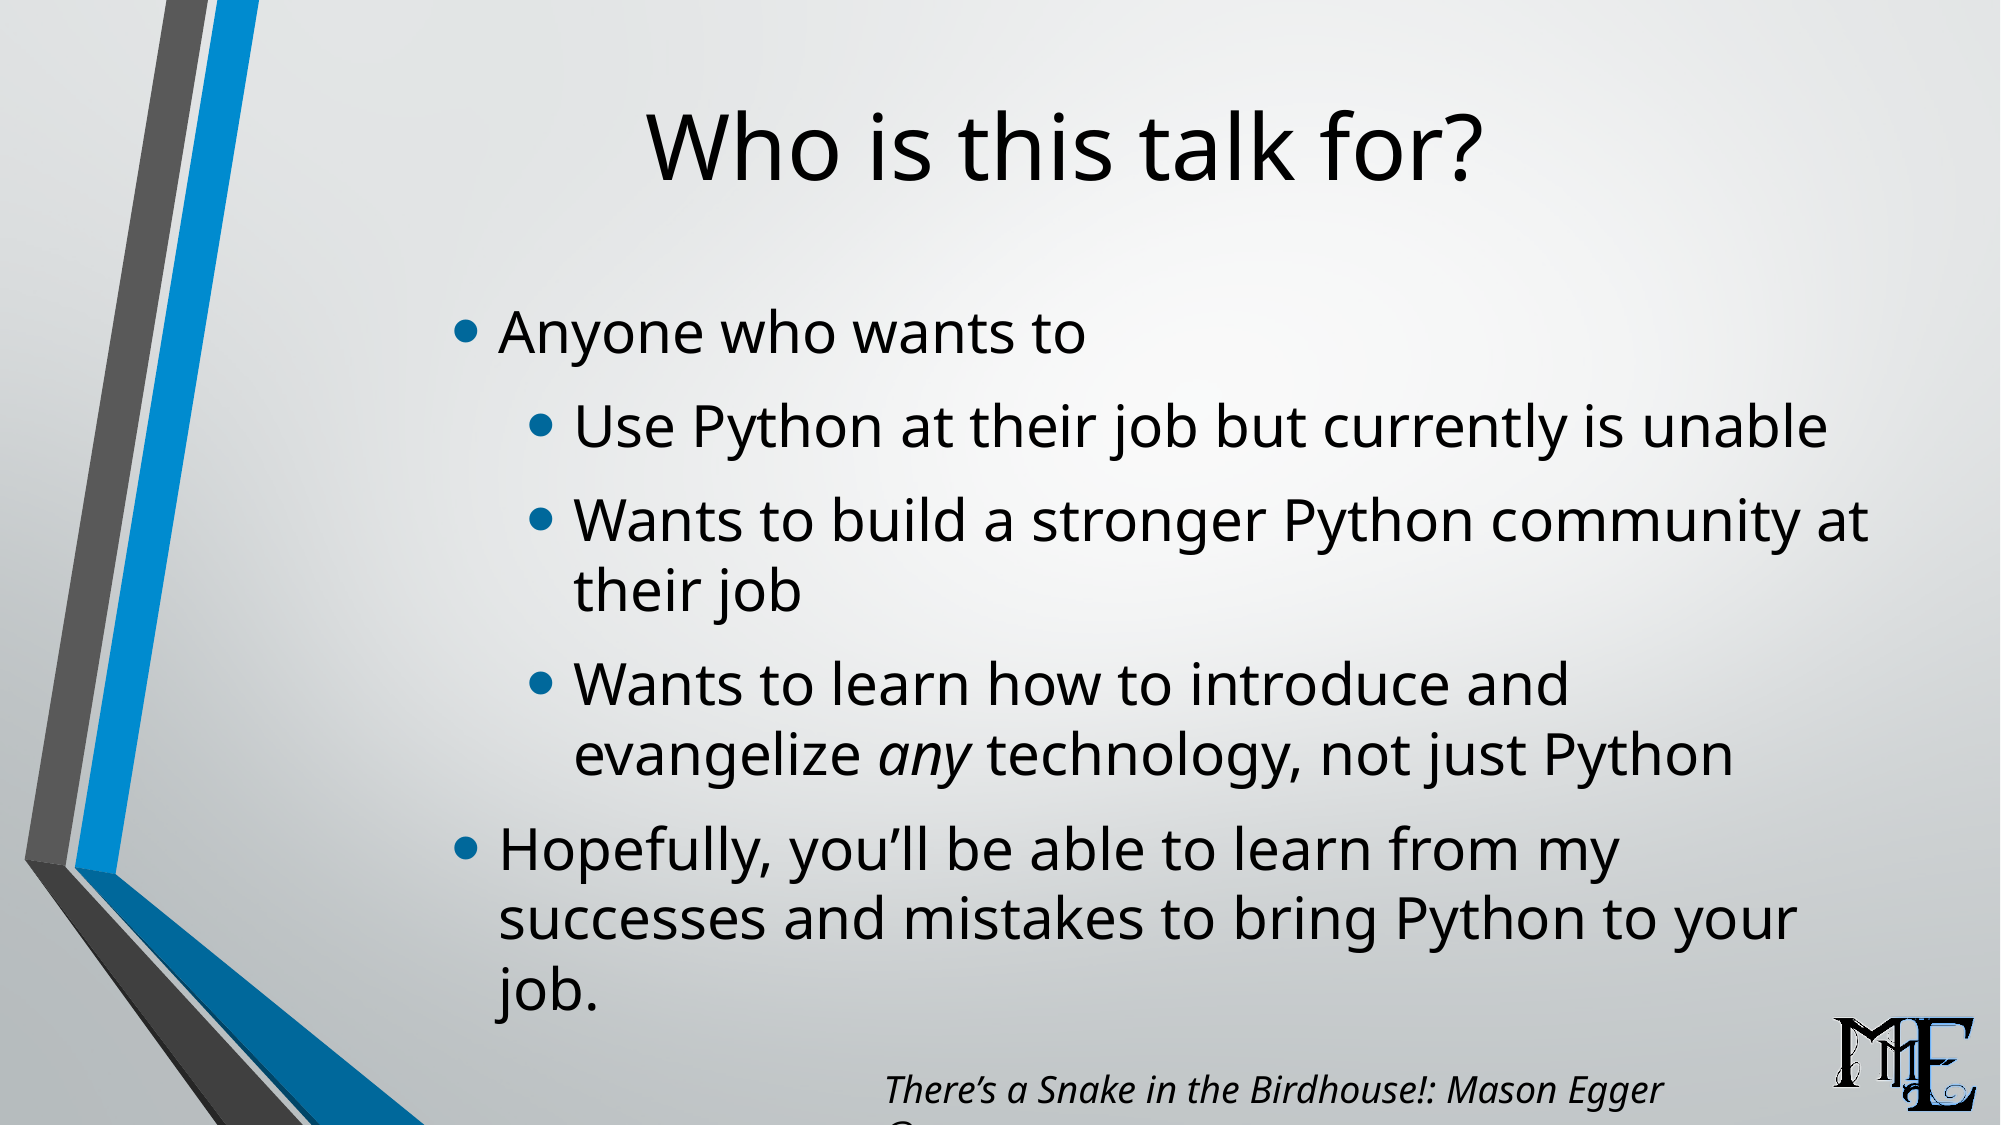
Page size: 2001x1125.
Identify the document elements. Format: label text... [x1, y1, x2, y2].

title Who is this talk for? [243, 0, 1887, 288]
list Anyone who wants to Use Python at their job but currently is unable Wants to build a stronger Python community at their job Wants to learn how to introduce and evangelize any technology, not just Python Hopefully, you’ll be able to learn from my successes and mistakes to bring Python to your job. [436, 287, 1887, 1070]
text_box There’s a Snake in the Birdhouse!: Mason Egger @masonegger [868, 1058, 1786, 1125]
picture [1786, 983, 2000, 1125]
